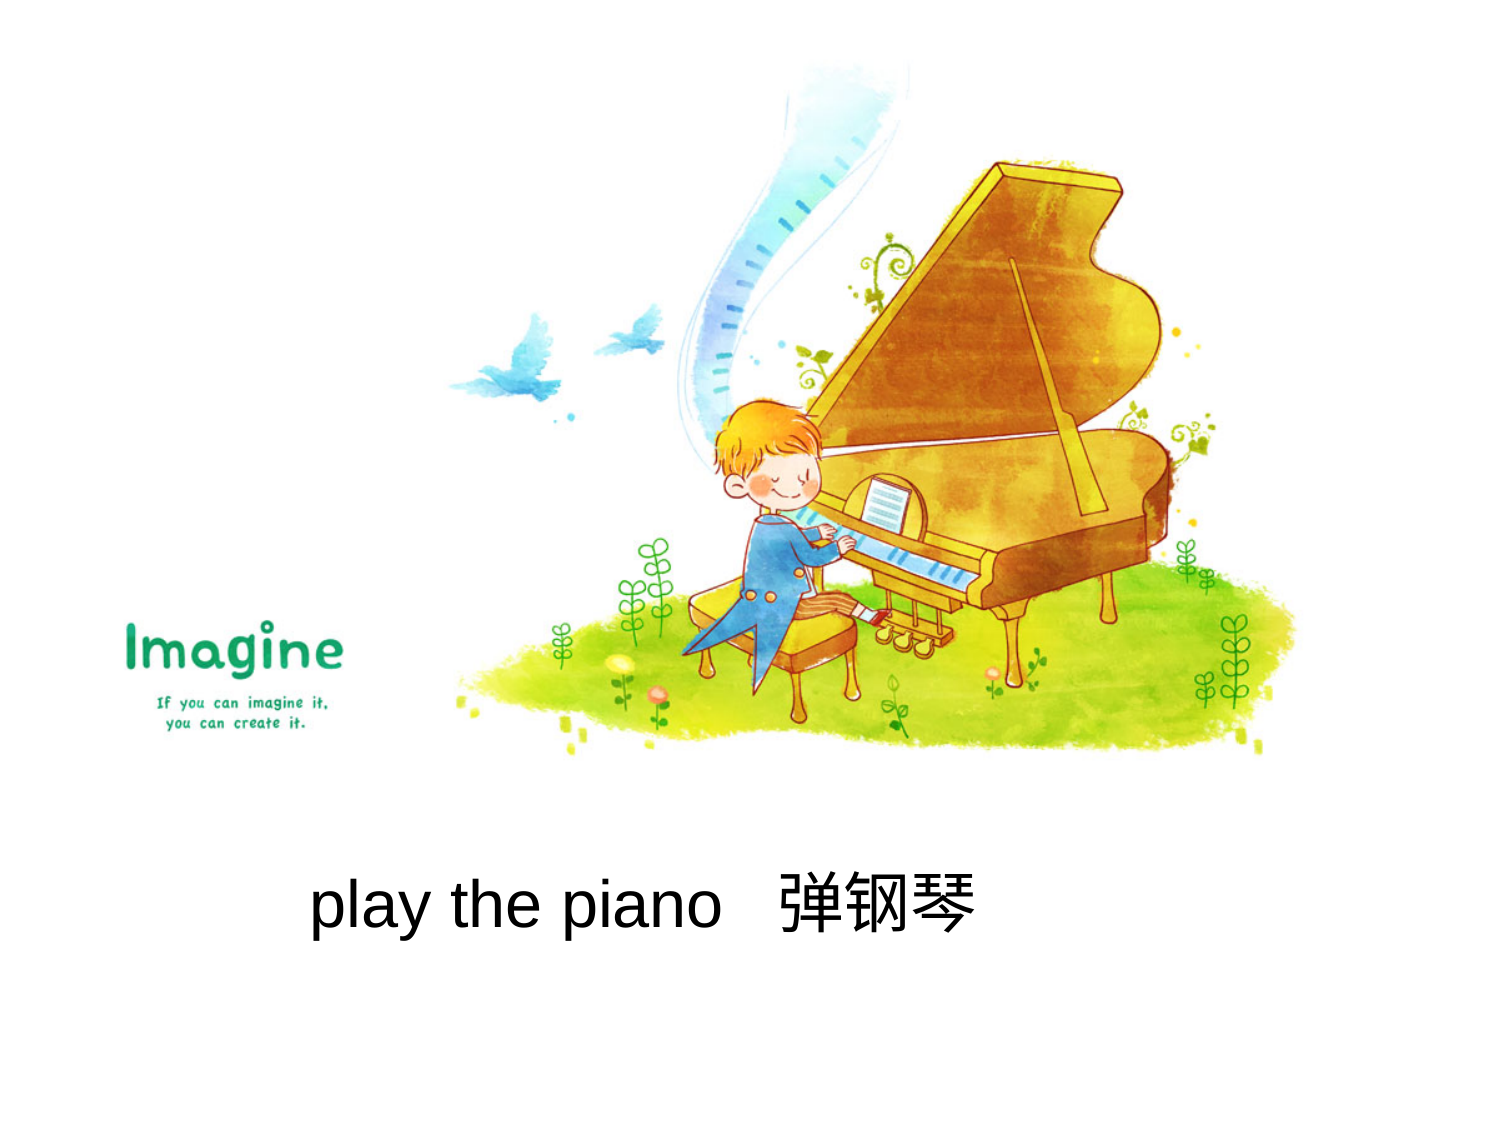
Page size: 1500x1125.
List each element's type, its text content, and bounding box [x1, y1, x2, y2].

text_box play the piano 弹钢琴 [294, 853, 1246, 949]
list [64, 30, 1313, 774]
